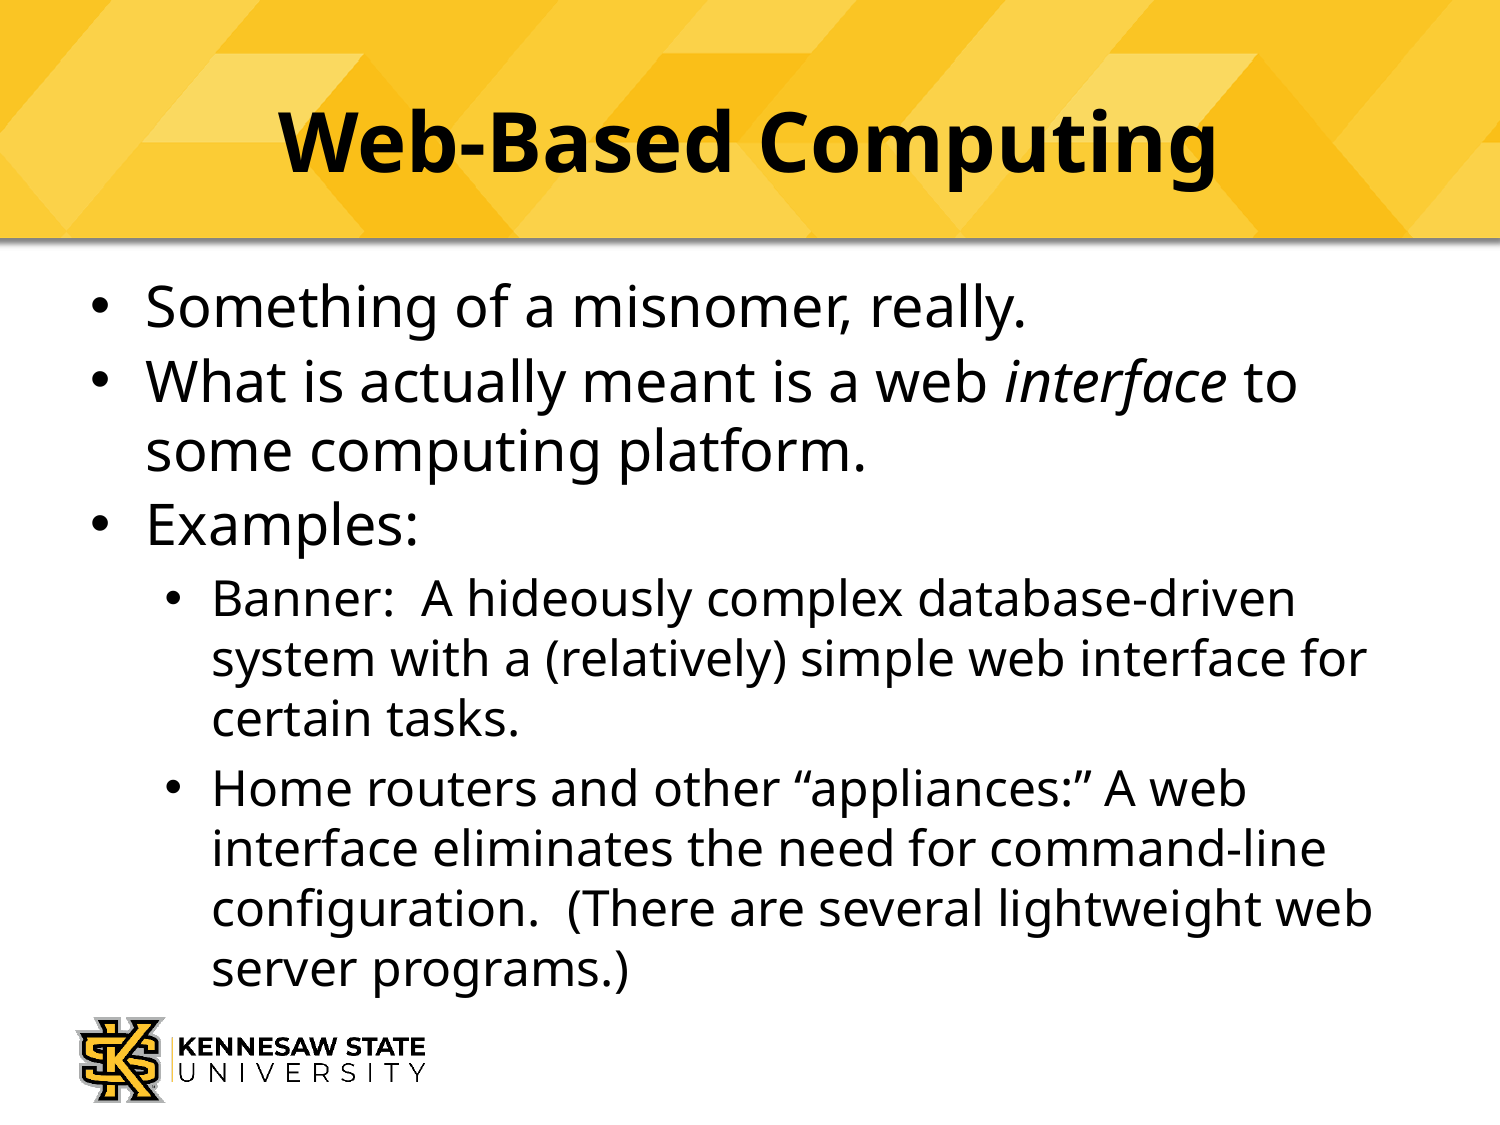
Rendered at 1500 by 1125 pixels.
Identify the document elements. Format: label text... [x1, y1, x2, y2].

list Something of a misnomer, really. What is actually meant is a web interface to some computing platform. Examples: Banner: A hideously complex database-driven system with a (relatively) simple web interface for certain tasks. Home routers and other “appliances:” A web interface eliminates the need for command-line configuration. (There are several lightweight web server programs.) [75, 262, 1425, 1005]
title Web-Based Computing [75, 45, 1425, 233]
picture [0, 0, 1500, 251]
picture [75, 1017, 425, 1103]
